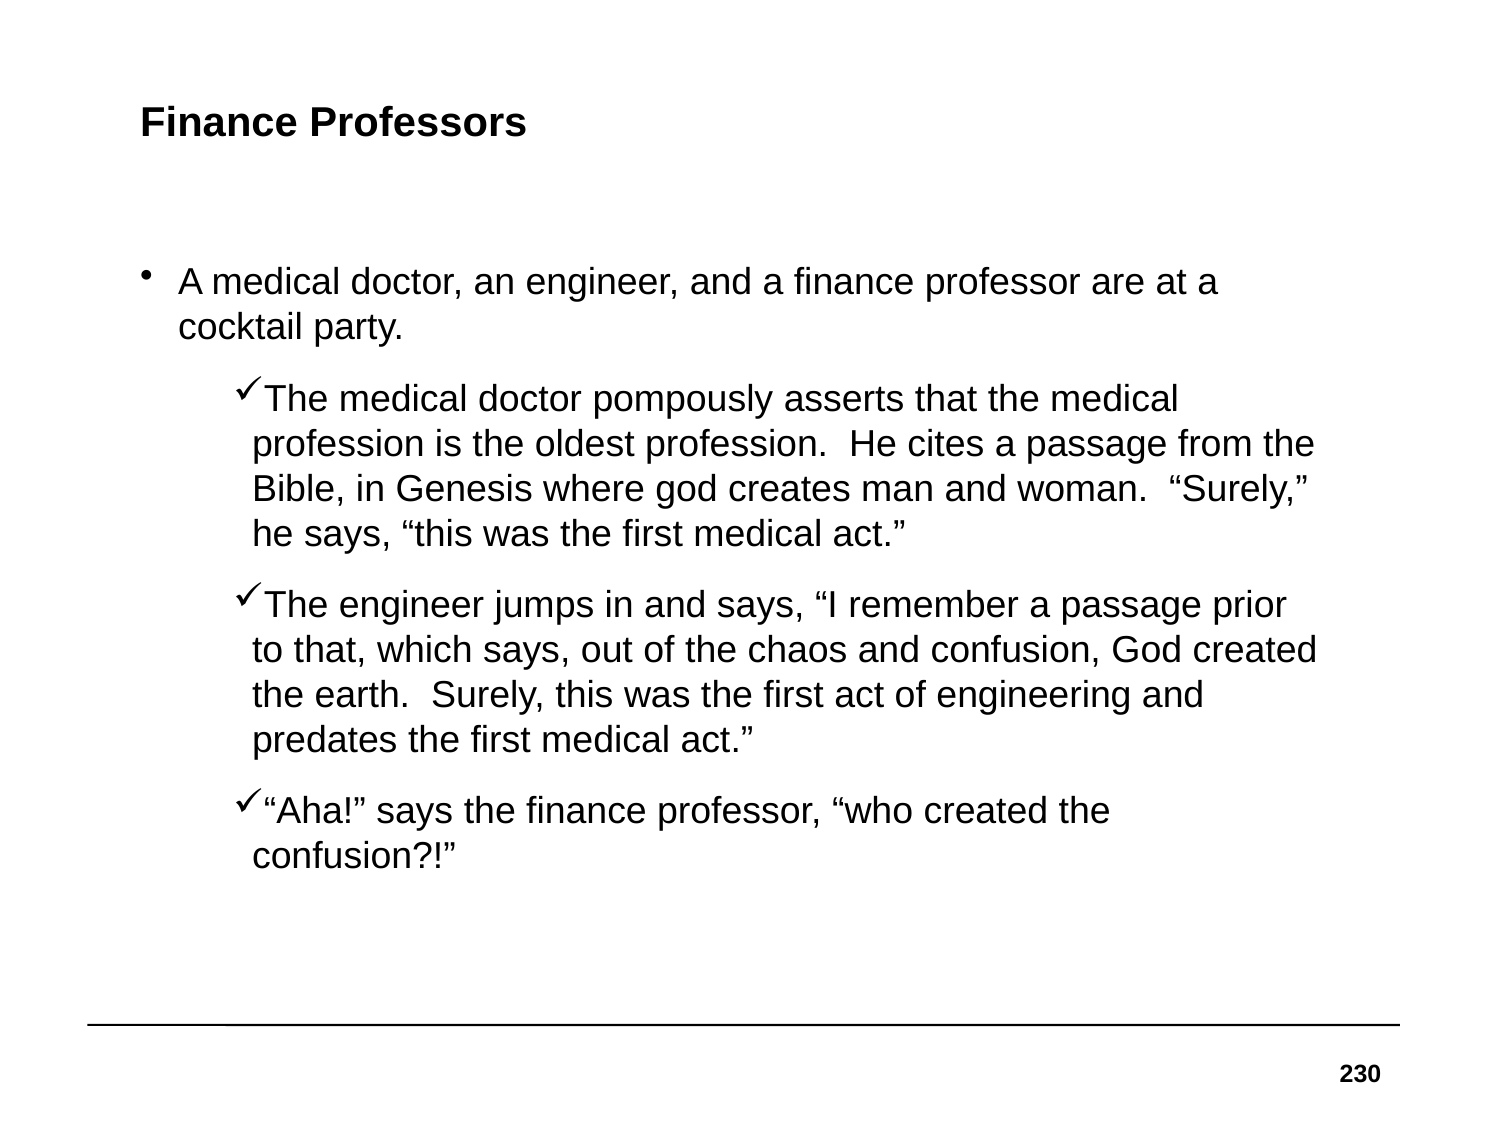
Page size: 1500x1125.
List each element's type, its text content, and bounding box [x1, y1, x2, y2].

title Finance Professors [125, 87, 1375, 225]
list A medical doctor, an engineer, and a finance professor are at a cocktail party. The medical doctor pompously asserts that the medical profession is the oldest profession. He cites a passage from the Bible, in Genesis where god creates man and woman. “Surely,” he says, “this was the first medical act.” The engineer jumps in and says, “I remember a passage prior to that, which says, out of the chaos and confusion, God created the earth. Surely, this was the first act of engineering and predates the first medical act.” “Aha!” says the finance professor, “who created the confusion?!” [125, 249, 1338, 1000]
